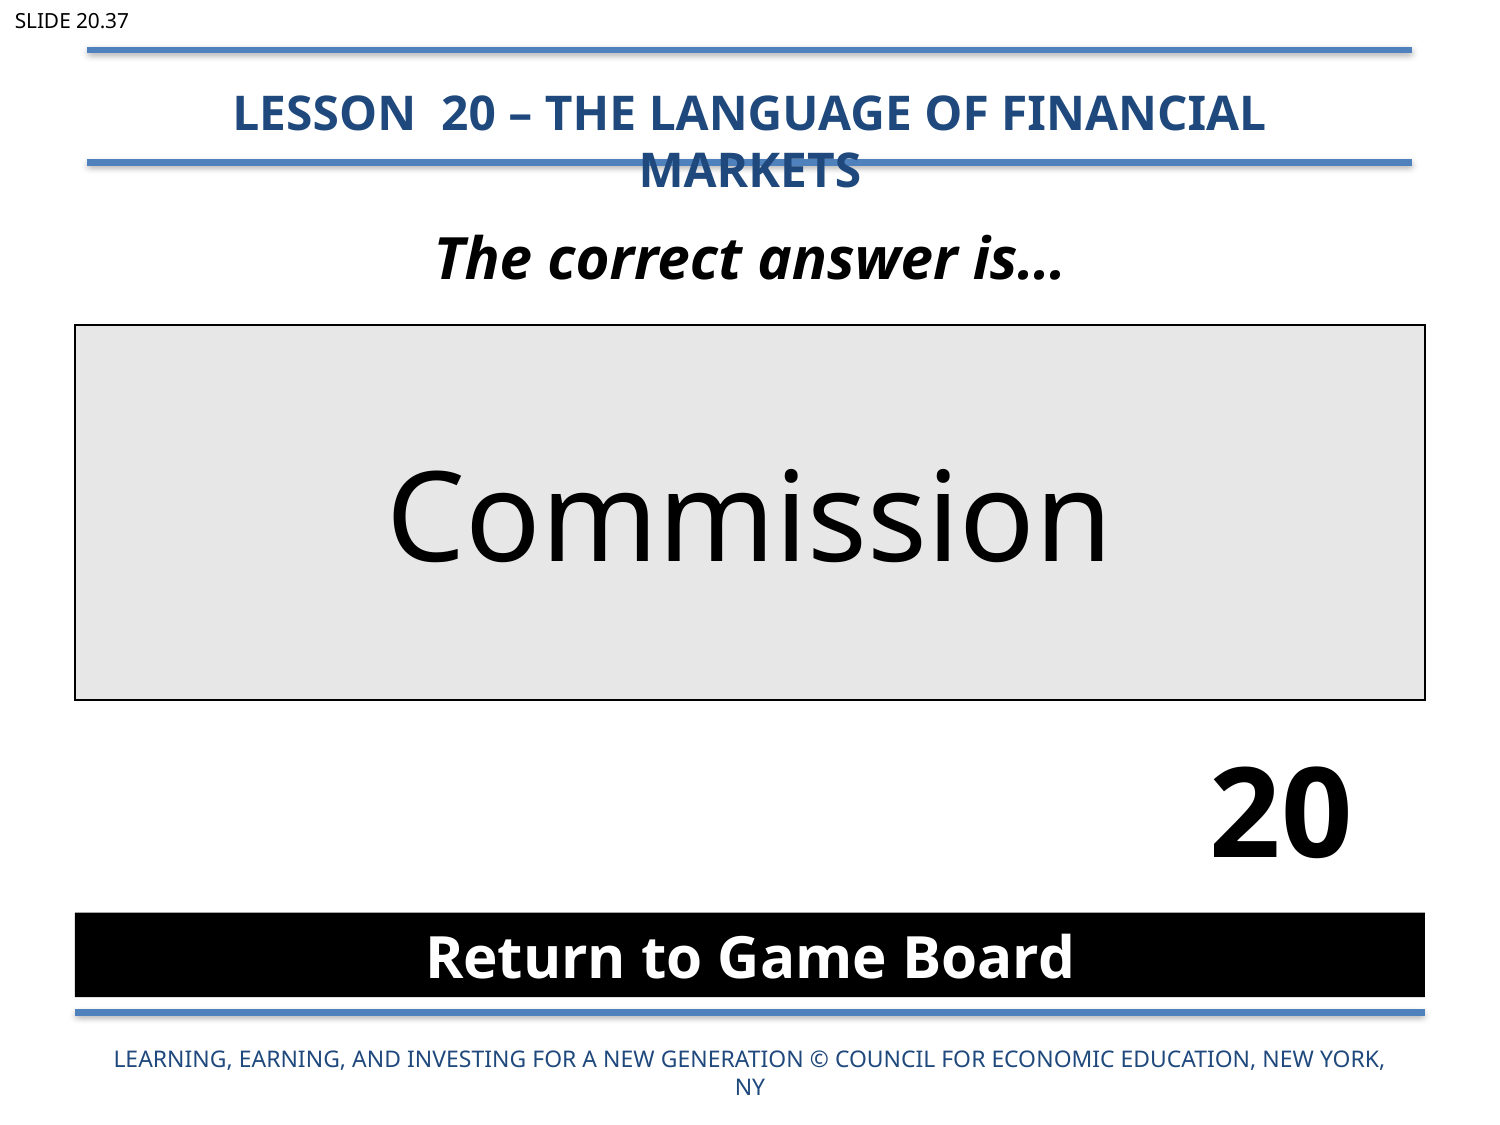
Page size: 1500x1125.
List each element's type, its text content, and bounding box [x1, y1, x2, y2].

text_box Return to Game Board [74, 912, 1425, 998]
text_box 20 [1162, 724, 1400, 890]
text_box Slide 20.37 [0, 0, 213, 40]
title The correct answer is… [75, 162, 1425, 350]
text_box Lesson 20 – The Language of Financial Markets [125, 74, 1375, 161]
table_header Commission [76, 350, 1424, 699]
